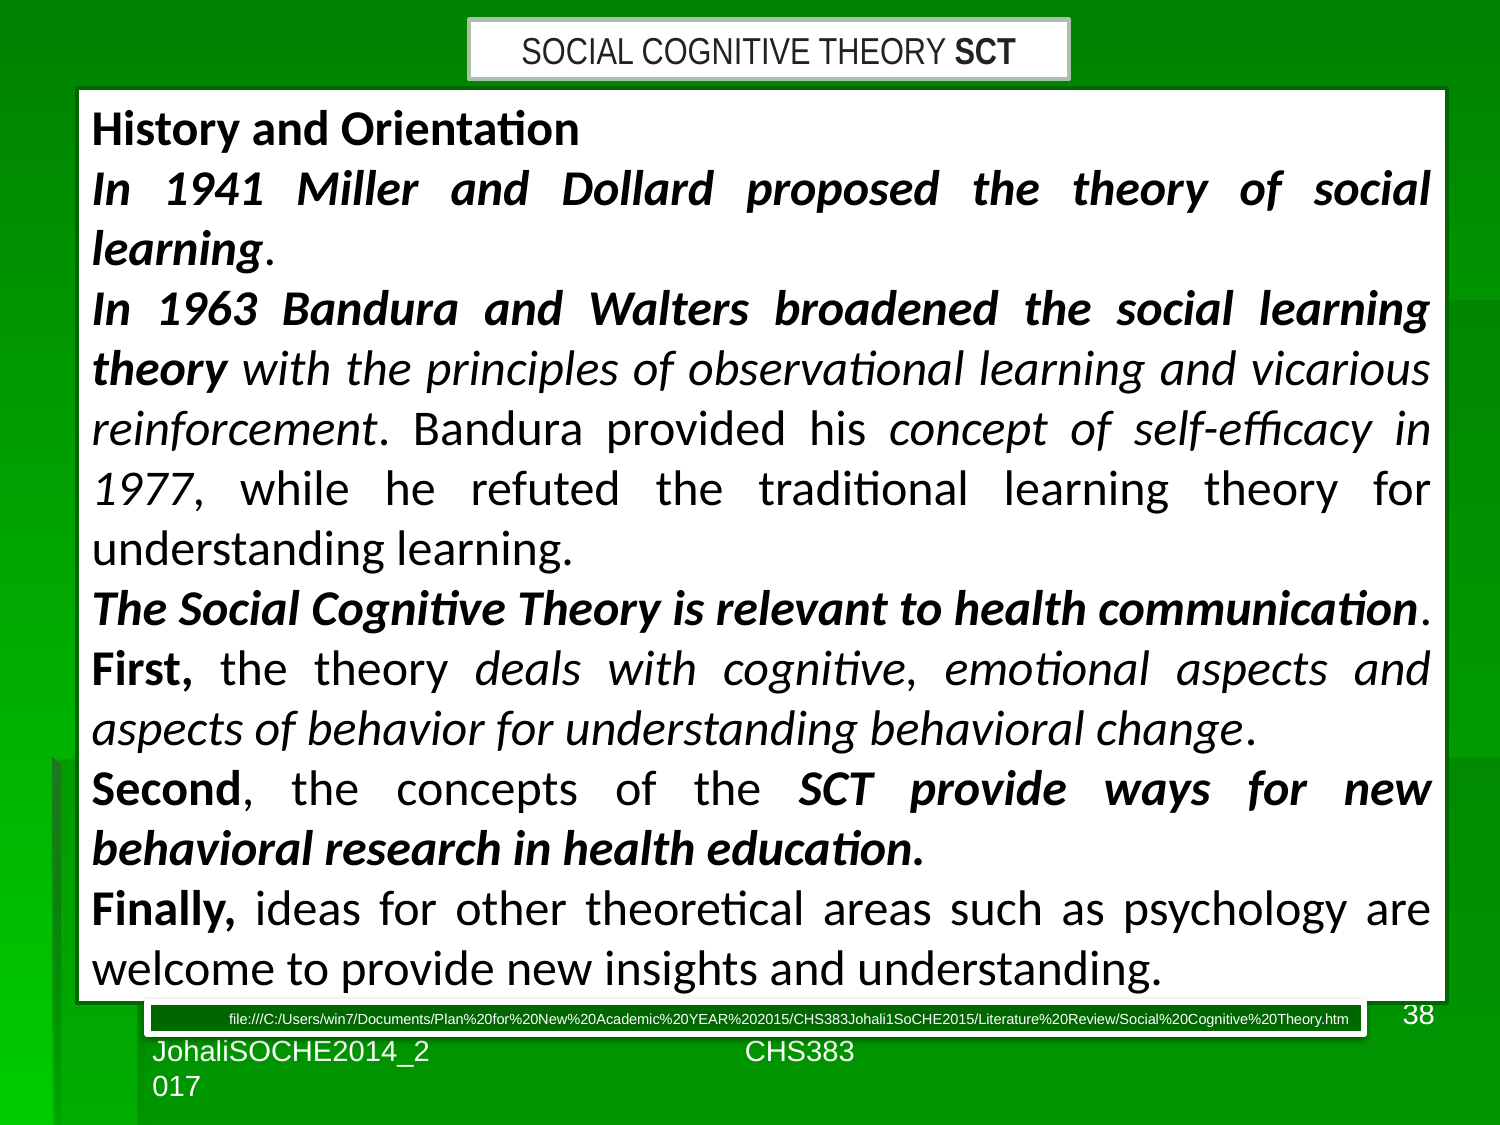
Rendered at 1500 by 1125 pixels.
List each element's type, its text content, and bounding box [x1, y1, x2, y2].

slide_number JohaliSOCHE2014_2017 [137, 1024, 450, 1103]
text_box file:///C:/Users/win7/Documents/Plan%20for%20New%20Academic%20YEAR%202015/CHS383Johali1SoCHE2015/Literature%20Review/Social%20Cognitive%20Theory.htm [144, 999, 1367, 1037]
text_box SOCIAL COGNITIVE THEORY SCT [467, 17, 1071, 81]
slide_number 38 [1137, 987, 1451, 1067]
text_box History and Orientation In 1941 Miller and Dollard proposed the theory of social learning. In 1963 Bandura and Walters broadened the social learning theory with the principles of observational learning and vicarious reinforcement. Bandura provided his concept of self-efficacy in 1977, while he refuted the traditional learning theory for understanding learning. The Social Cognitive Theory is relevant to health communication. First, the theory deals with cognitive, emotional aspects and aspects of behavior for understanding behavioral change. Second, the concepts of the SCT provide ways for new behavioral research in health education. Finally, ideas for other theoretical areas such as psychology are welcome to provide new insights and understanding. [75, 86, 1449, 1005]
footer CHS383 [562, 1045, 1038, 1103]
